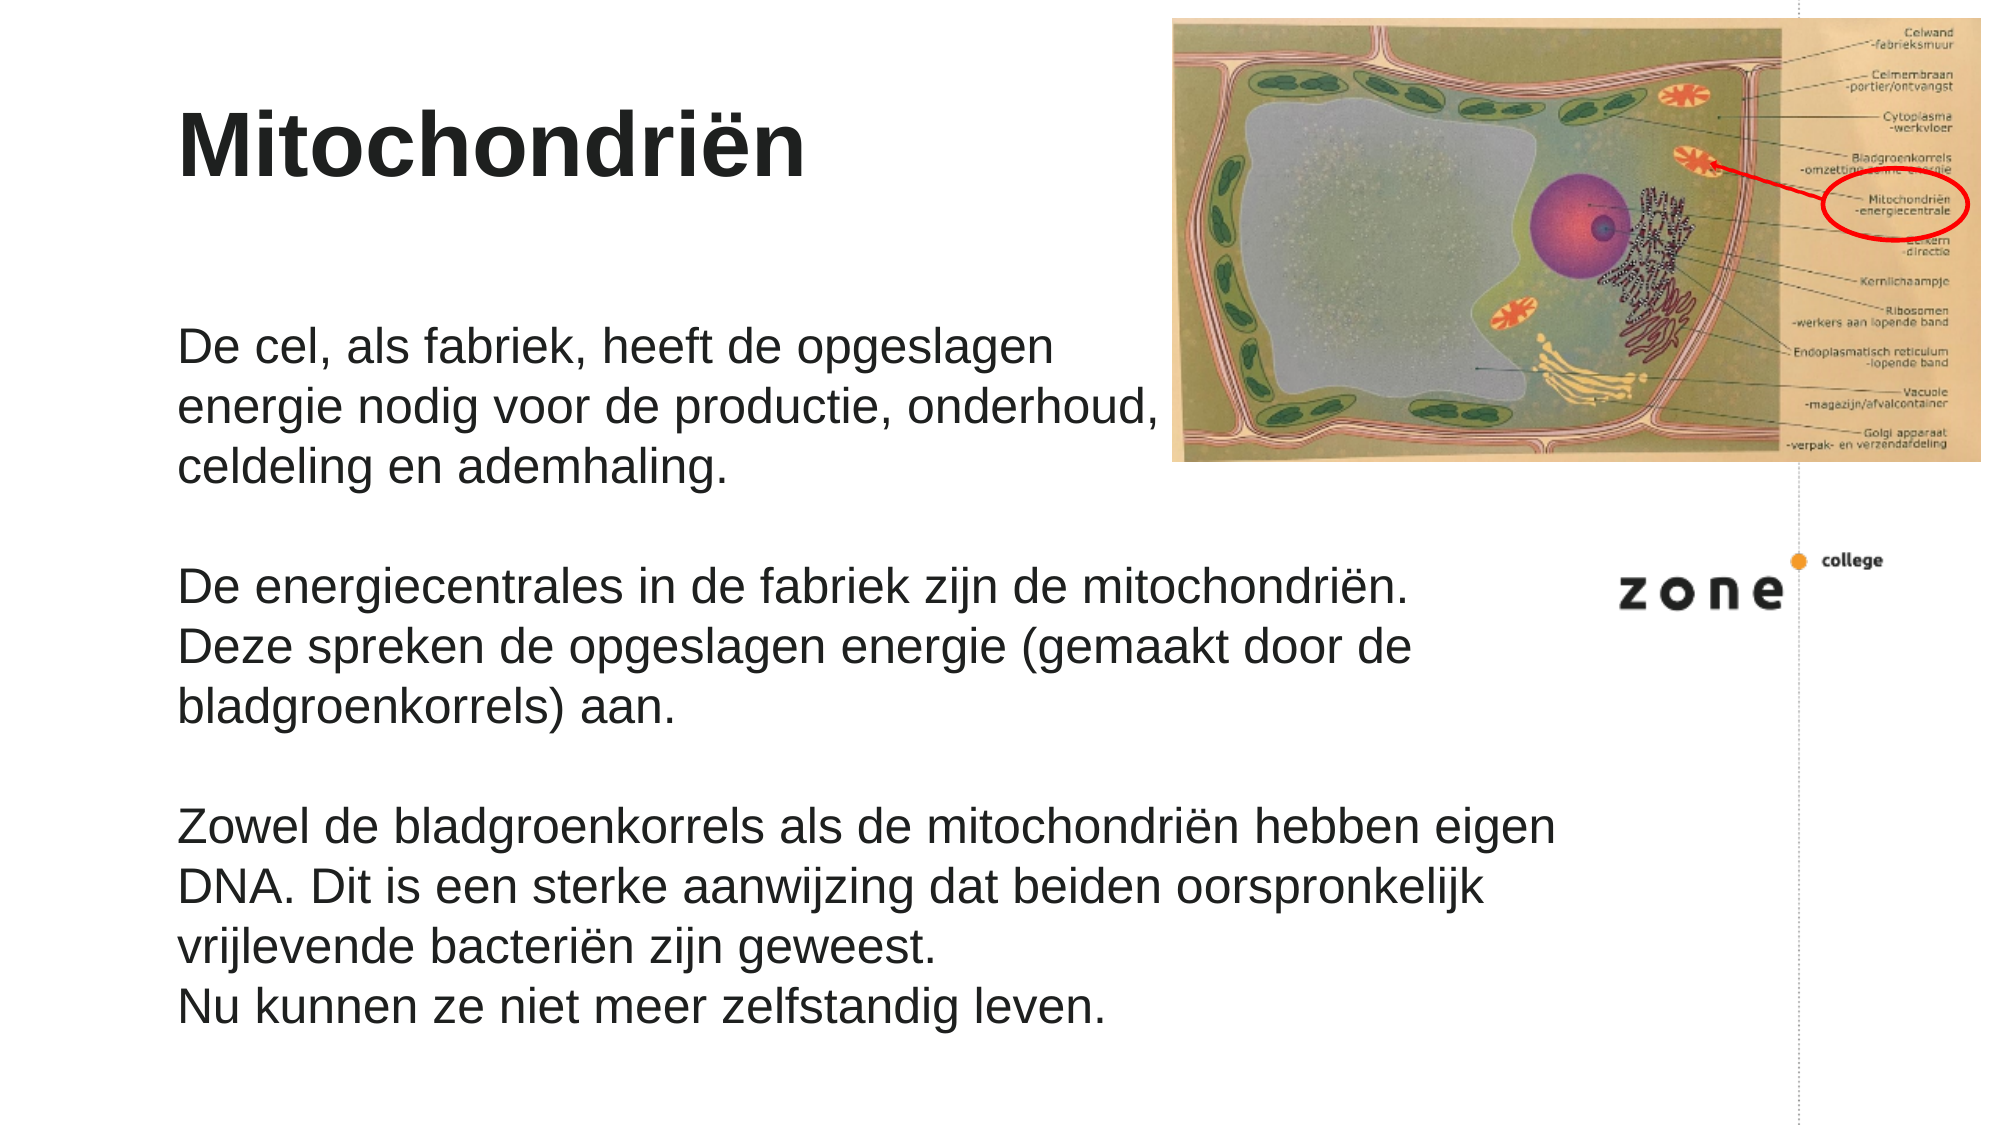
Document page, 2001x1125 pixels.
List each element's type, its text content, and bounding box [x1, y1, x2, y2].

list De cel, als fabriek, heeft de opgeslagen energie nodig voor de productie, onderhoud, celdeling en ademhaling. De energiecentrales in de fabriek zijn de mitochondriën. Deze spreken de opgeslagen energie (gemaakt door de bladgroenkorrels) aan. Zowel de bladgroenkorrels als de mitochondriën hebben eigen DNA. Dit is een sterke aanwijzing dat beiden oorspronkelijk vrijlevende bacteriën zijn geweest. Nu kunnen ze niet meer zelfstandig leven. [177, 313, 1577, 1091]
picture [1172, 0, 2001, 1125]
title Mitochondriën [177, 97, 1172, 261]
